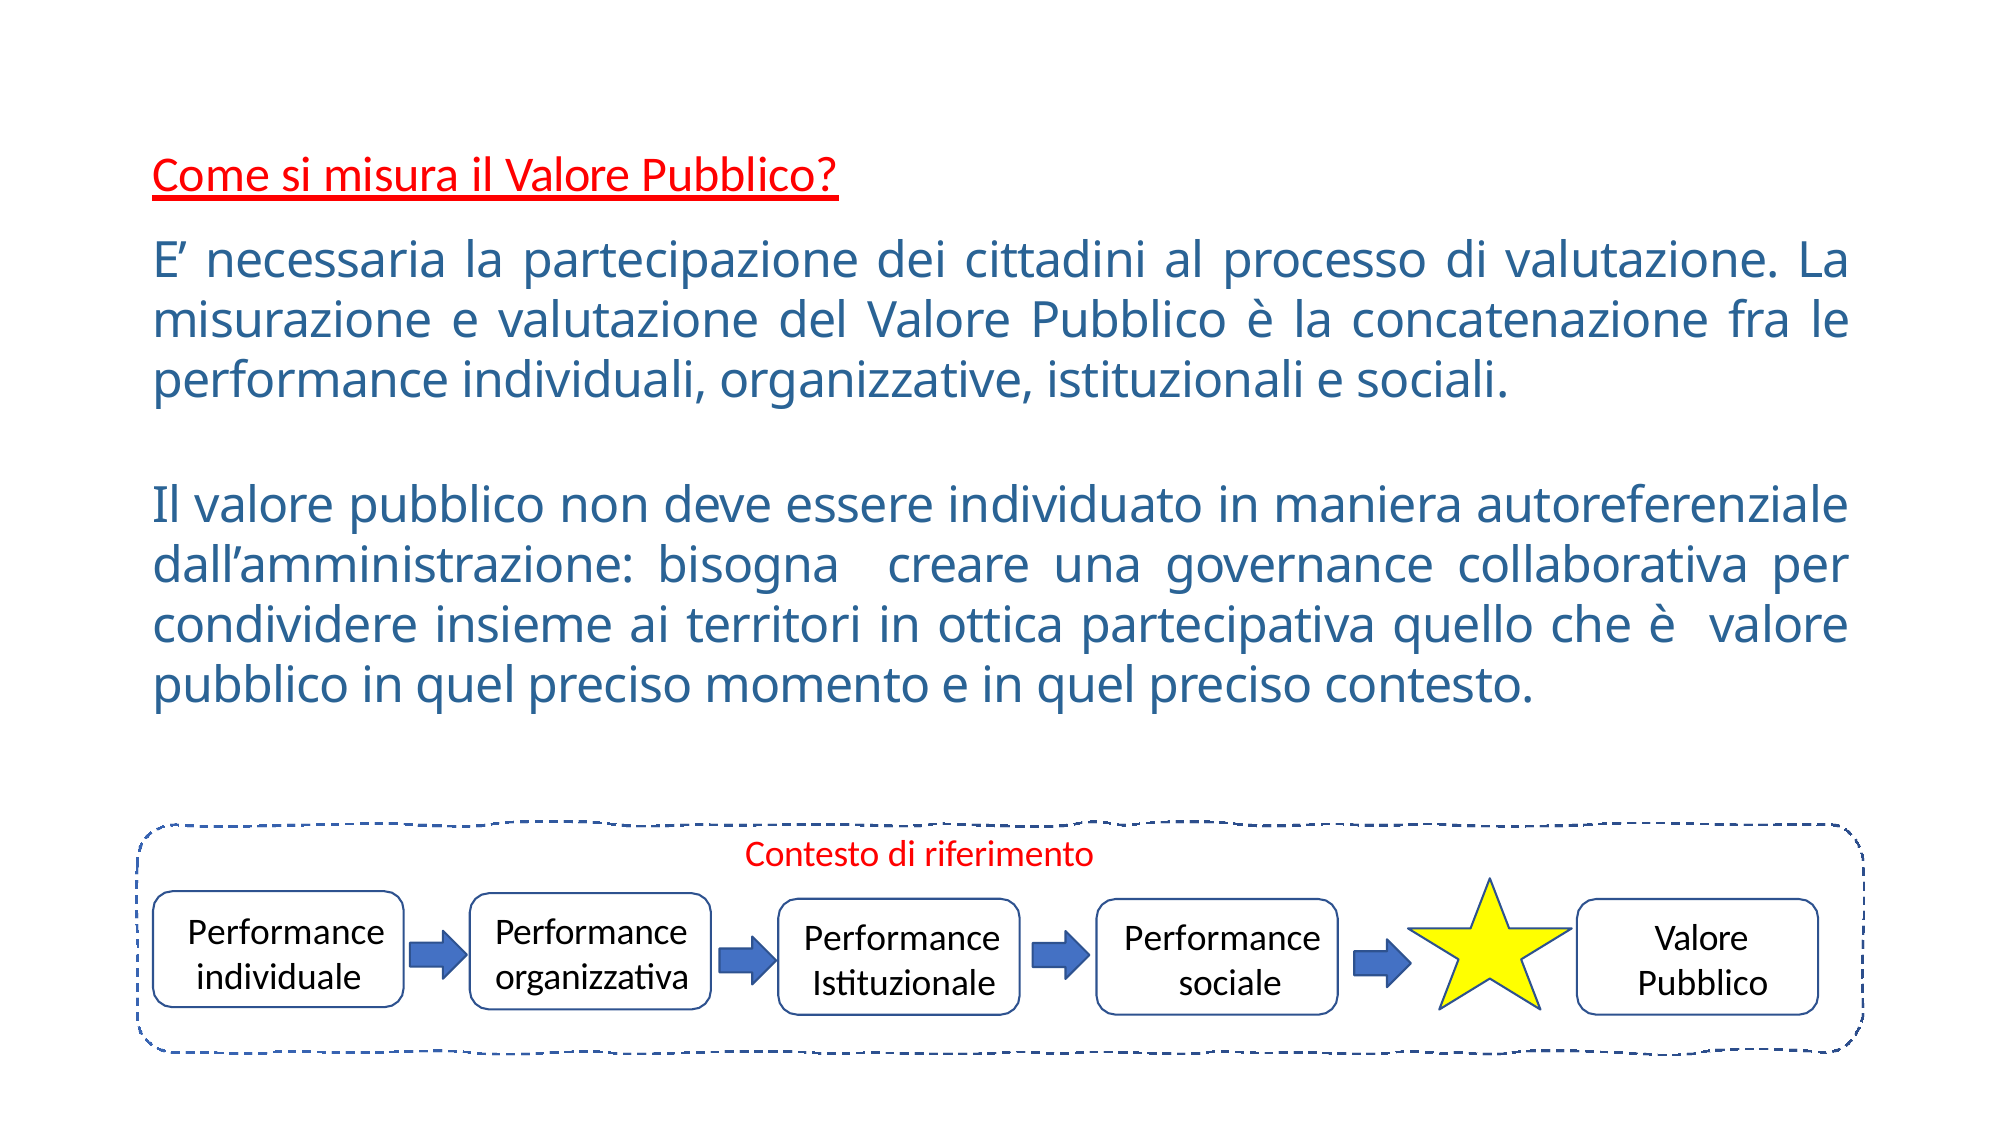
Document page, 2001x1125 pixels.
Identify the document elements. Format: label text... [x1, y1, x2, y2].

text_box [718, 935, 778, 986]
title Come si misura il Valore Pubblico? [150, 139, 934, 225]
text_box E’ necessaria la partecipazione dei cittadini al processo di valutazione. La misurazione e valutazione del Valore Pubblico è la concatenazione fra le performance individuali, organizzative, istituzionali e sociali. Il valore pubblico non deve essere individuato in maniera autoreferenziale dall’amministrazione: bisogna creare una governance collaborativa per condividere insieme ai territori in ottica partecipativa quello che è valore pubblico in quel preciso momento e in quel preciso contesto. [150, 225, 1850, 713]
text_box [776, 897, 1091, 1016]
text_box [134, 819, 1865, 1056]
